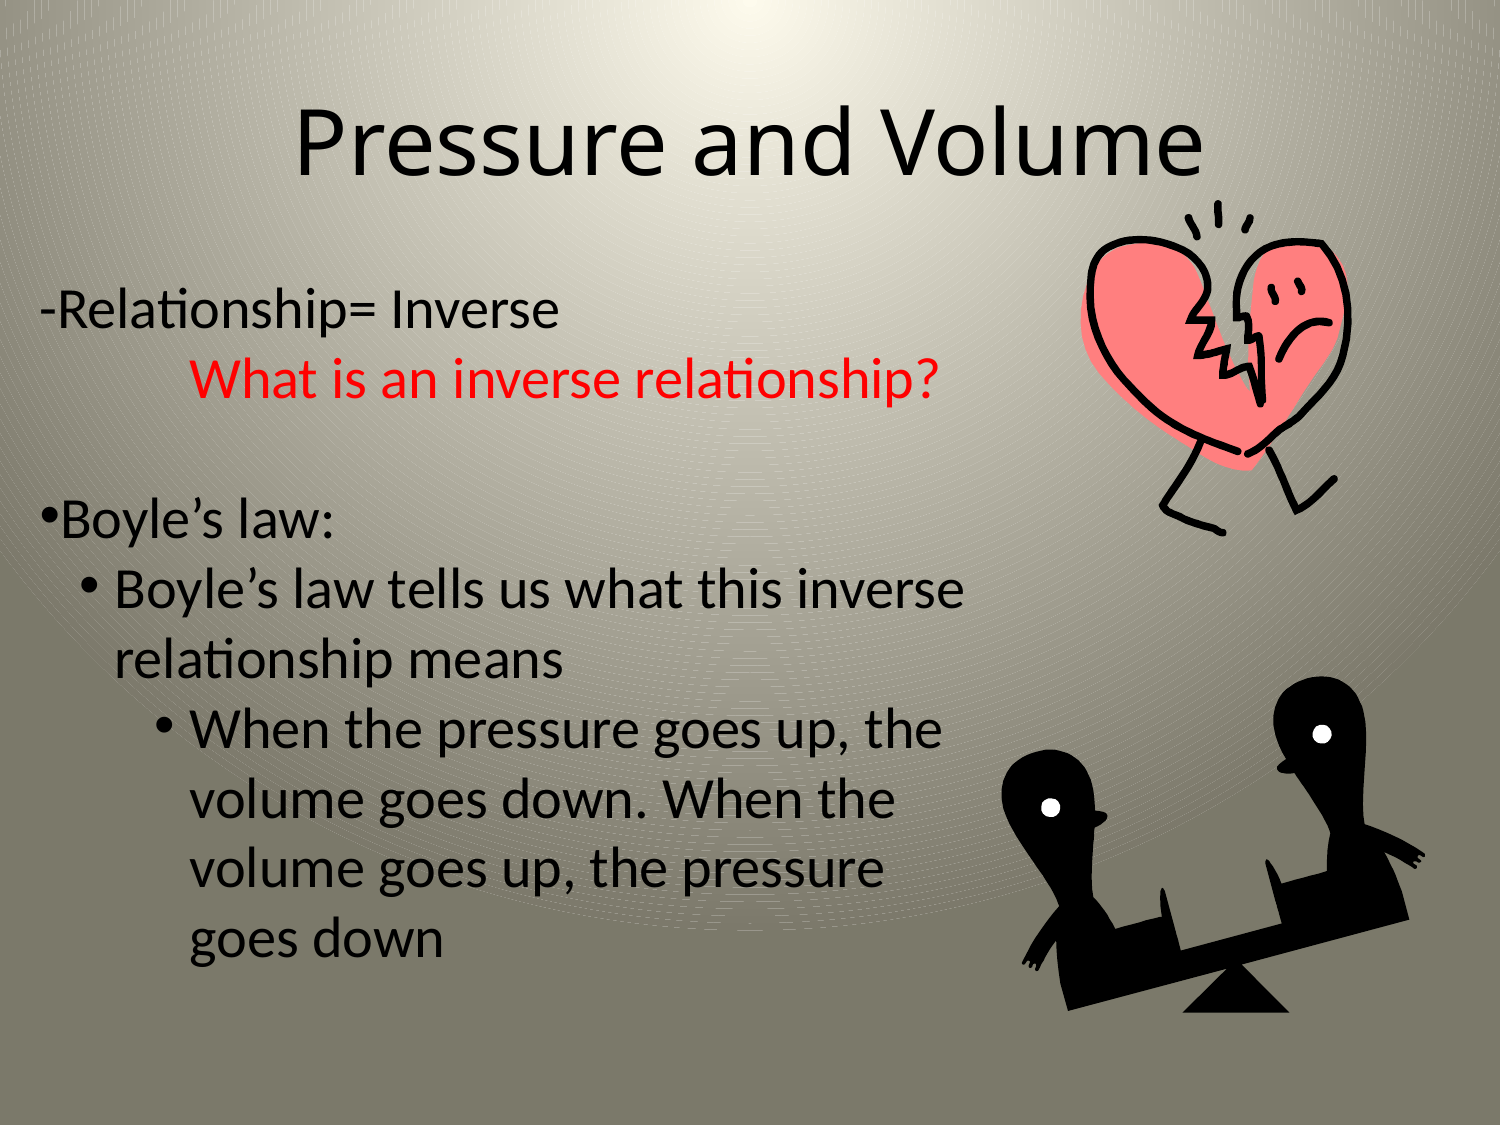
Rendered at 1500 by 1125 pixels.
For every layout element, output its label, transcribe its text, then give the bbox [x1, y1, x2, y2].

text_box -Relationship= Inverse What is an inverse relationship? Boyle’s law: Boyle’s law tells us what this inverse relationship means When the pressure goes up, the volume goes down. When the volume goes up, the pressure goes down [24, 262, 988, 977]
picture [1074, 199, 1359, 537]
list [75, 262, 1425, 1005]
picture [999, 674, 1426, 1013]
title Pressure and Volume [75, 45, 1425, 233]
